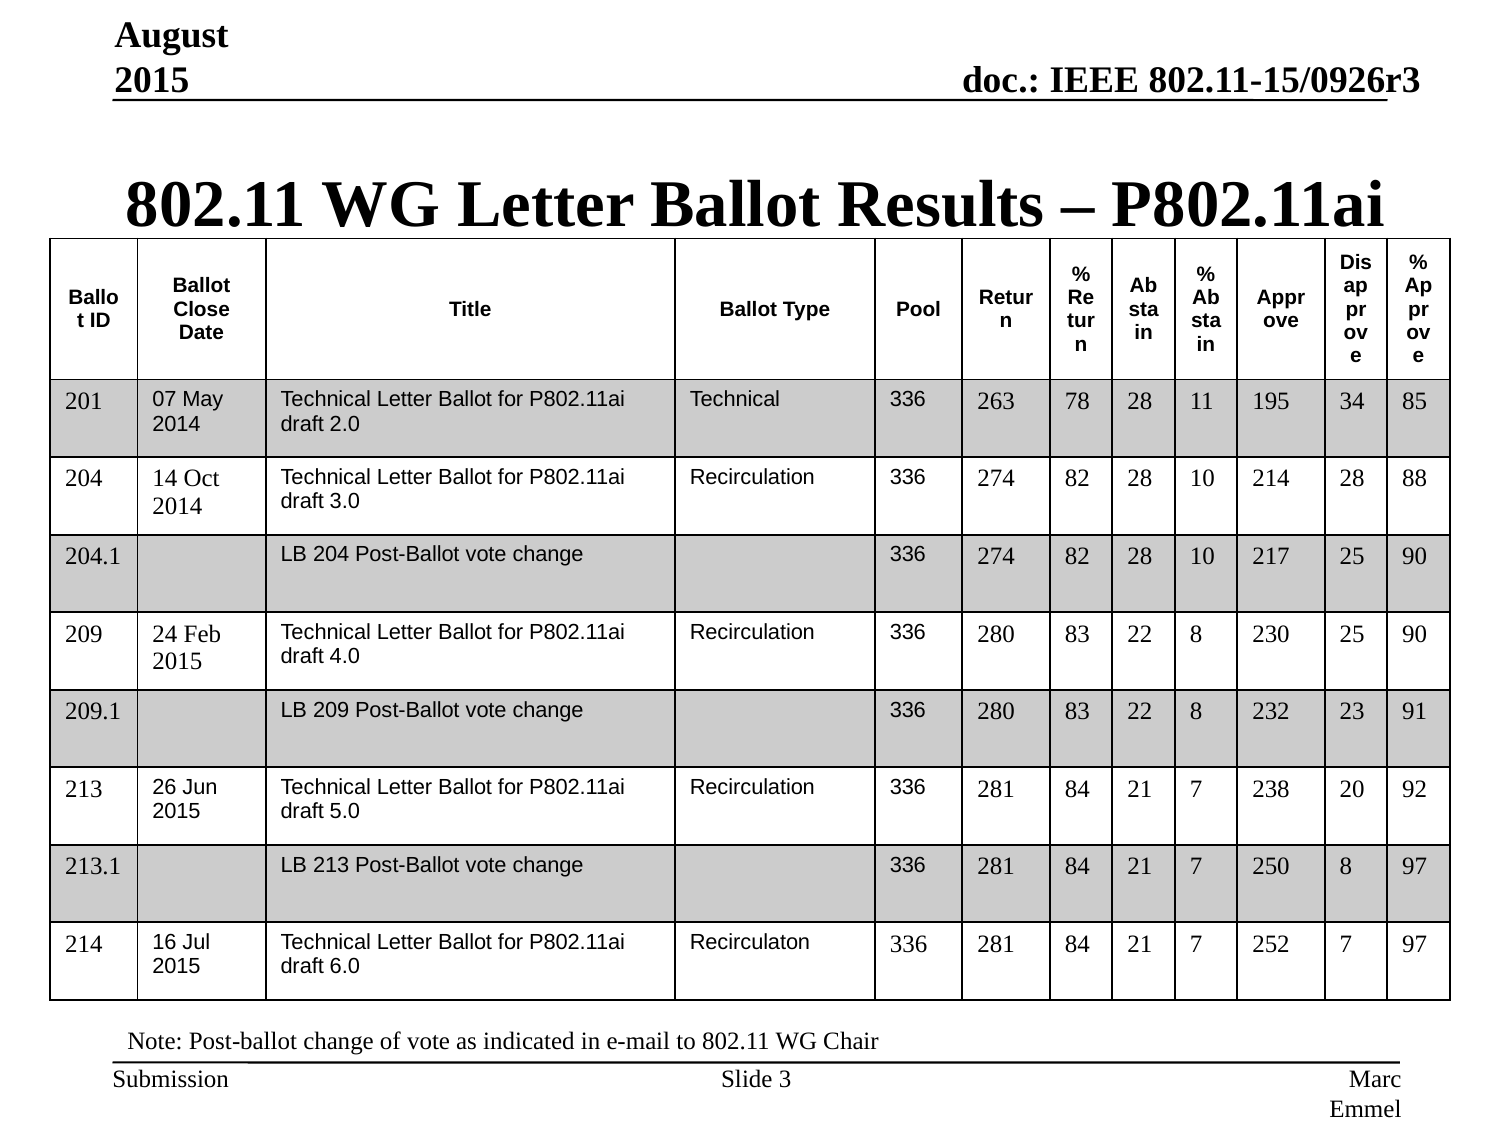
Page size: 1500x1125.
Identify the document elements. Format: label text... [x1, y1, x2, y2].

table_cell 195 [1238, 380, 1324, 456]
text_box Note: Post-ballot change of vote as indicated in e-mail to 802.11 WG Chair [112, 1017, 1413, 1062]
table_cell 91 [1388, 691, 1449, 766]
table_cell 336 [876, 923, 961, 999]
table_cell Recirculation [676, 768, 874, 844]
table_cell 8 [1176, 691, 1236, 766]
table_cell 90 [1388, 536, 1449, 611]
table_cell Technical Letter Ballot for P802.11ai draft 2.0 [267, 380, 674, 456]
table_cell 209.1 [51, 691, 137, 766]
table_cell 280 [963, 691, 1049, 766]
table_cell 84 [1051, 923, 1111, 999]
table_cell 92 [1388, 768, 1449, 844]
table_cell 07 May 2014 [138, 380, 265, 456]
table_cell 8 [1326, 846, 1386, 921]
table_cell 336 [876, 458, 961, 534]
table_cell [138, 691, 265, 766]
table_cell 238 [1238, 768, 1324, 844]
table_cell 250 [1238, 846, 1324, 921]
table_cell 252 [1238, 923, 1324, 999]
table_cell 281 [963, 768, 1049, 844]
table_cell 217 [1238, 536, 1324, 611]
table_cell 21 [1113, 846, 1174, 921]
table_cell 97 [1388, 846, 1449, 921]
table_cell 84 [1051, 768, 1111, 844]
table_cell 16 Jul 2015 [138, 923, 265, 999]
table_cell 7 [1176, 923, 1236, 999]
table_cell 83 [1051, 691, 1111, 766]
table_cell 274 [963, 458, 1049, 534]
table_cell 22 [1113, 691, 1174, 766]
table_cell 10 [1176, 536, 1236, 611]
table_cell 97 [1388, 923, 1449, 999]
table_cell 336 [876, 846, 961, 921]
table_cell 281 [963, 846, 1049, 921]
table_cell 26 Jun 2015 [138, 768, 265, 844]
table_cell 336 [876, 536, 961, 611]
table_cell 230 [1238, 613, 1324, 689]
table_cell 336 [876, 691, 961, 766]
table_cell Recirculation [676, 458, 874, 534]
table_cell Recirculation [676, 613, 874, 689]
table_cell 10 [1176, 458, 1236, 534]
table_cell 8 [1176, 613, 1236, 689]
table_cell 213.1 [51, 846, 137, 921]
table_cell Recirculaton [676, 923, 874, 999]
table_cell Technical Letter Ballot for P802.11ai draft 5.0 [267, 768, 674, 844]
table_header %Approve [1388, 239, 1449, 379]
table_cell 204 [51, 458, 137, 534]
table_cell 204.1 [51, 536, 137, 611]
table_cell 28 [1326, 458, 1386, 534]
table_cell 336 [876, 768, 961, 844]
table_cell 88 [1388, 458, 1449, 534]
table_cell [138, 536, 265, 611]
table_cell 28 [1113, 380, 1174, 456]
table_cell 22 [1113, 613, 1174, 689]
table_cell 274 [963, 536, 1049, 611]
table_cell 11 [1176, 380, 1236, 456]
table_cell LB 213 Post-Ballot vote change [267, 846, 674, 921]
table_cell [676, 691, 874, 766]
table_cell 84 [1051, 846, 1111, 921]
table_cell 82 [1051, 458, 1111, 534]
table_cell 25 [1326, 536, 1386, 611]
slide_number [114, 54, 306, 101]
table_header Return [963, 239, 1049, 379]
table_cell Technical Letter Ballot for P802.11ai draft 3.0 [267, 458, 674, 534]
table_header Ballot Type [676, 239, 874, 379]
table_header Pool [876, 239, 961, 379]
table_cell 336 [876, 613, 961, 689]
table_cell 7 [1176, 768, 1236, 844]
table_cell 214 [51, 923, 137, 999]
title 802.11 WG Letter Ballot Results – P802.11ai [74, 112, 1438, 238]
table_cell Technical [676, 380, 874, 456]
table_cell 23 [1326, 691, 1386, 766]
table_cell LB 204 Post-Ballot vote change [267, 536, 674, 611]
table_header Ballot ID [51, 239, 137, 379]
table_cell Technical Letter Ballot for P802.11ai draft 4.0 [267, 613, 674, 689]
table_cell 209 [51, 613, 137, 689]
table_cell 214 [1238, 458, 1324, 534]
slide_number Slide 3 [712, 1062, 800, 1093]
table_cell 28 [1113, 536, 1174, 611]
footer Marc Emmelmann, SELF [1324, 1062, 1402, 1093]
table_cell 281 [963, 923, 1049, 999]
table_cell 28 [1113, 458, 1174, 534]
table_cell 213 [51, 768, 137, 844]
table_header %Abstain [1176, 239, 1236, 379]
table_cell Technical Letter Ballot for P802.11ai draft 6.0 [267, 923, 674, 999]
table_cell 78 [1051, 380, 1111, 456]
table_cell 24 Feb 2015 [138, 613, 265, 689]
table_cell 7 [1326, 923, 1386, 999]
table_header Ballot Close Date [138, 239, 265, 379]
table_cell 280 [963, 613, 1049, 689]
table_cell LB 209 Post-Ballot vote change [267, 691, 674, 766]
table_cell [676, 536, 874, 611]
table_cell 20 [1326, 768, 1386, 844]
table_cell 21 [1113, 768, 1174, 844]
table_cell 201 [51, 380, 137, 456]
table_cell 263 [963, 380, 1049, 456]
table_cell 82 [1051, 536, 1111, 611]
table_cell [138, 846, 265, 921]
table_cell 336 [876, 380, 961, 456]
table_header Disapprove [1326, 239, 1386, 379]
table_cell [676, 846, 874, 921]
table_header Title [267, 239, 674, 379]
table_header %Return [1051, 239, 1111, 379]
table_cell 34 [1326, 380, 1386, 456]
table_header Approve [1238, 239, 1324, 379]
table_cell 25 [1326, 613, 1386, 689]
table_cell 90 [1388, 613, 1449, 689]
table_header Abstain [1113, 239, 1174, 379]
table_cell 83 [1051, 613, 1111, 689]
table_cell 7 [1176, 846, 1236, 921]
table_cell 232 [1238, 691, 1324, 766]
table_cell 21 [1113, 923, 1174, 999]
table_cell 14 Oct 2014 [138, 458, 265, 534]
table_cell 85 [1388, 380, 1449, 456]
